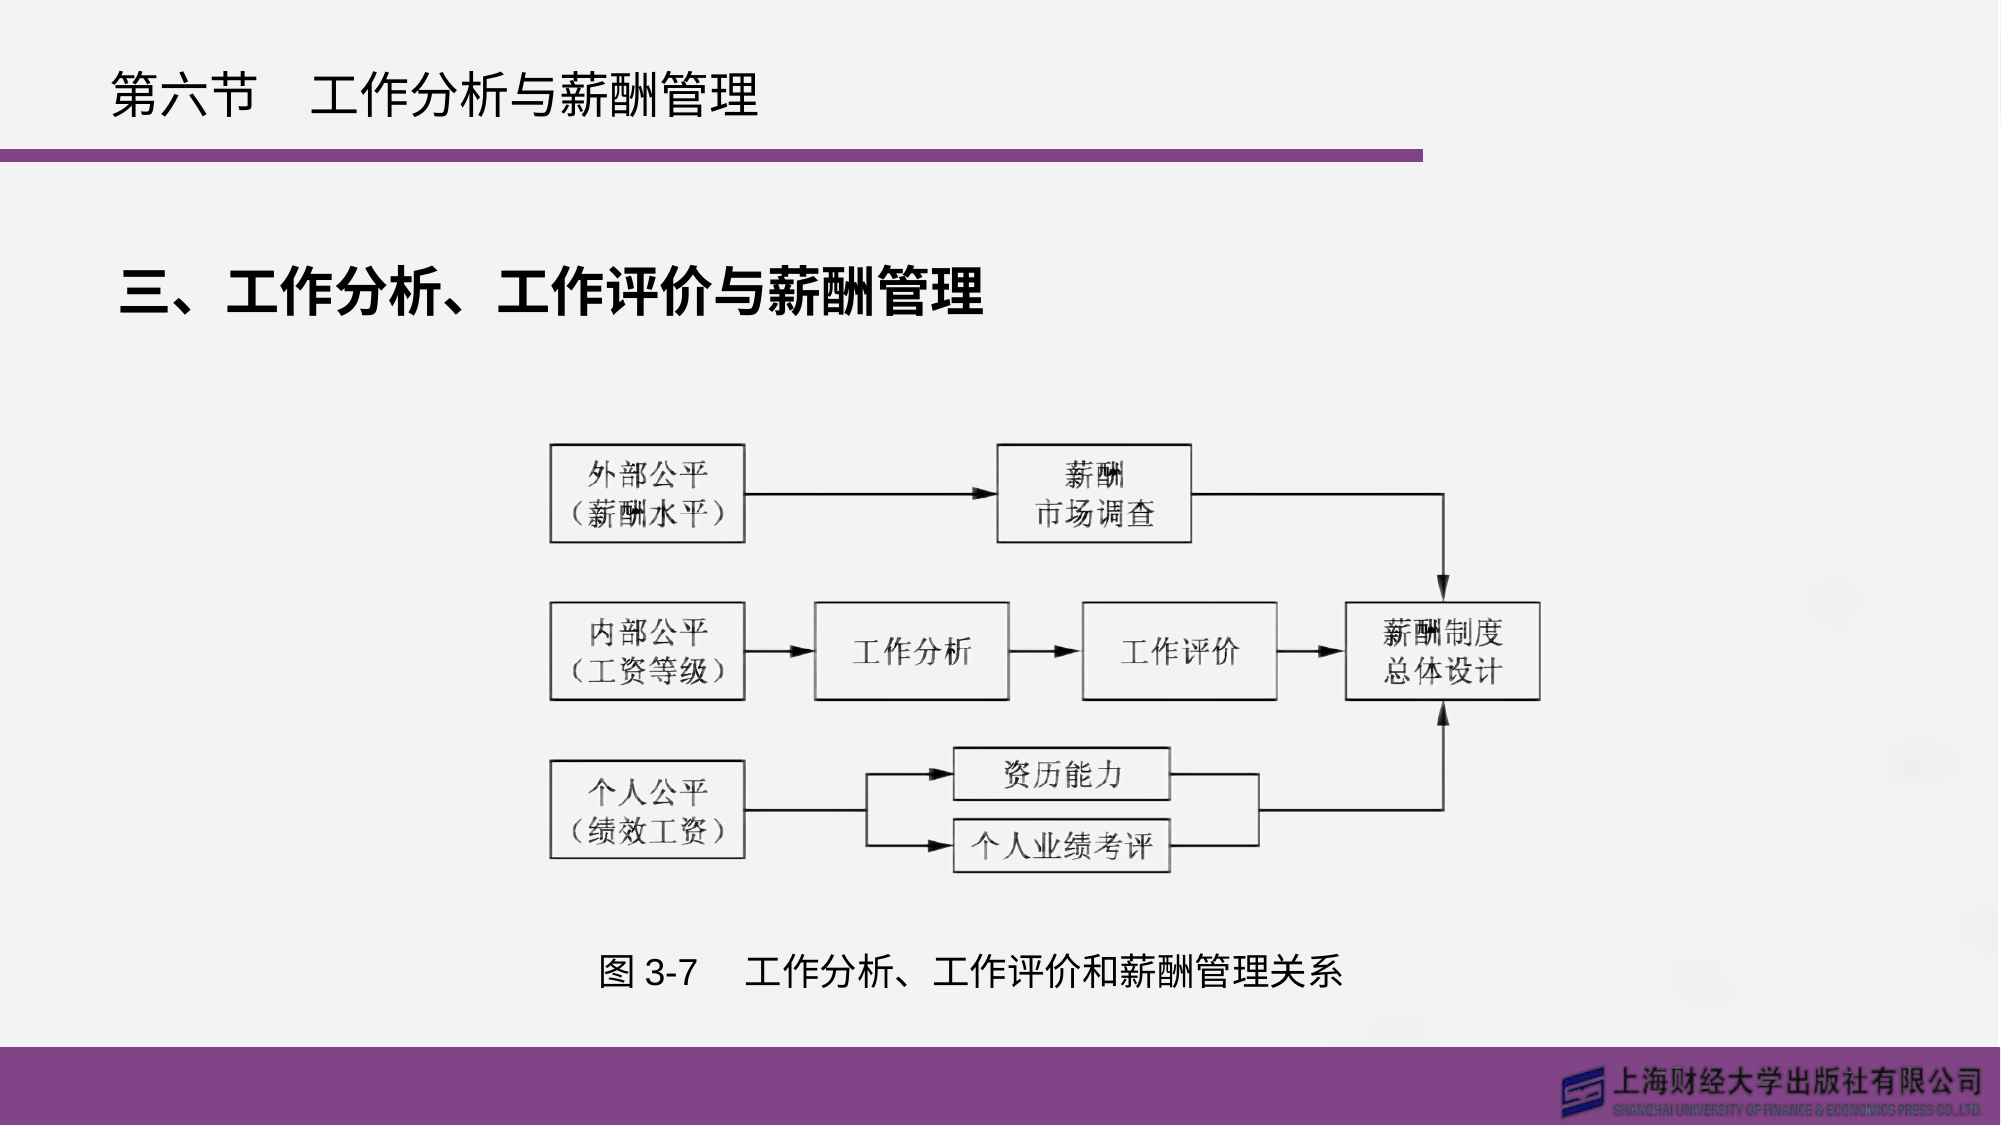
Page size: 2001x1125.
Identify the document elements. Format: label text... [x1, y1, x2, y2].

title 第六节 工作分析与薪酬管理 [94, 42, 1451, 146]
list 三、工作分析、工作评价与薪酬管理 [102, 233, 1898, 1032]
text_box 图3-7 工作分析、工作评价和薪酬管理关系 [583, 940, 1417, 1001]
picture [0, 0, 2001, 1125]
